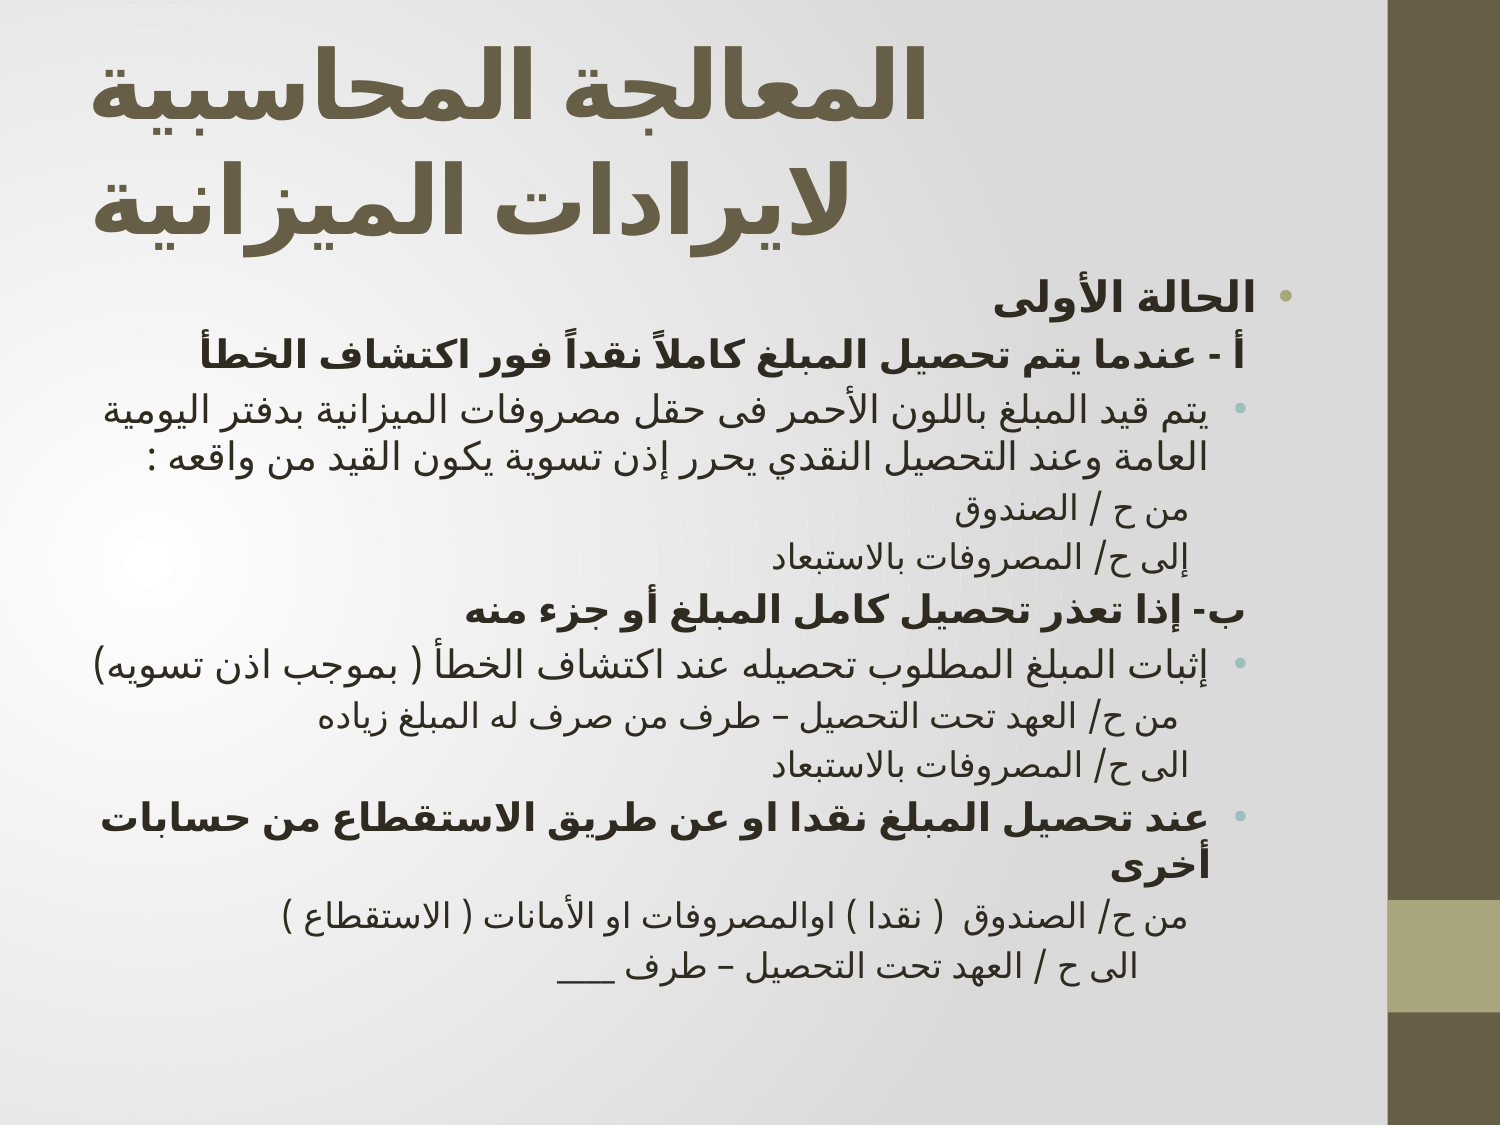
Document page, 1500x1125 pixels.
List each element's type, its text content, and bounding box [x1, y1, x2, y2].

title المعالجة المحاسبية لايرادات الميزانية [75, 45, 1325, 233]
list الحالة الأولى أ - عندما يتم تحصيل المبلغ كاملاً نقداً فور اكتشاف الخطأ يتم قيد المبلغ باللون الأحمر فى حقل مصروفات الميزانية بدفتر اليومية العامة وعند التحصيل النقدي يحرر إذن تسوية يكون القيد من واقعه : من ح / الصندوق إلى ح/ المصروفات بالاستبعاد ب- إذا تعذر تحصيل كامل المبلغ أو جزء منه إثبات المبلغ المطلوب تحصيله عند اكتشاف الخطأ ( بموجب اذن تسويه) من ح/ العهد تحت التحصيل – طرف من صرف له المبلغ زياده الى ح/ المصروفات بالاستبعاد عند تحصيل المبلغ نقدا او عن طريق الاستقطاع من حسابات أخرى من ح/ الصندوق ( نقدا ) اوالمصروفات او الأمانات ( الاستقطاع ) الى ح / العهد تحت التحصيل – طرف ____ [75, 262, 1325, 1050]
